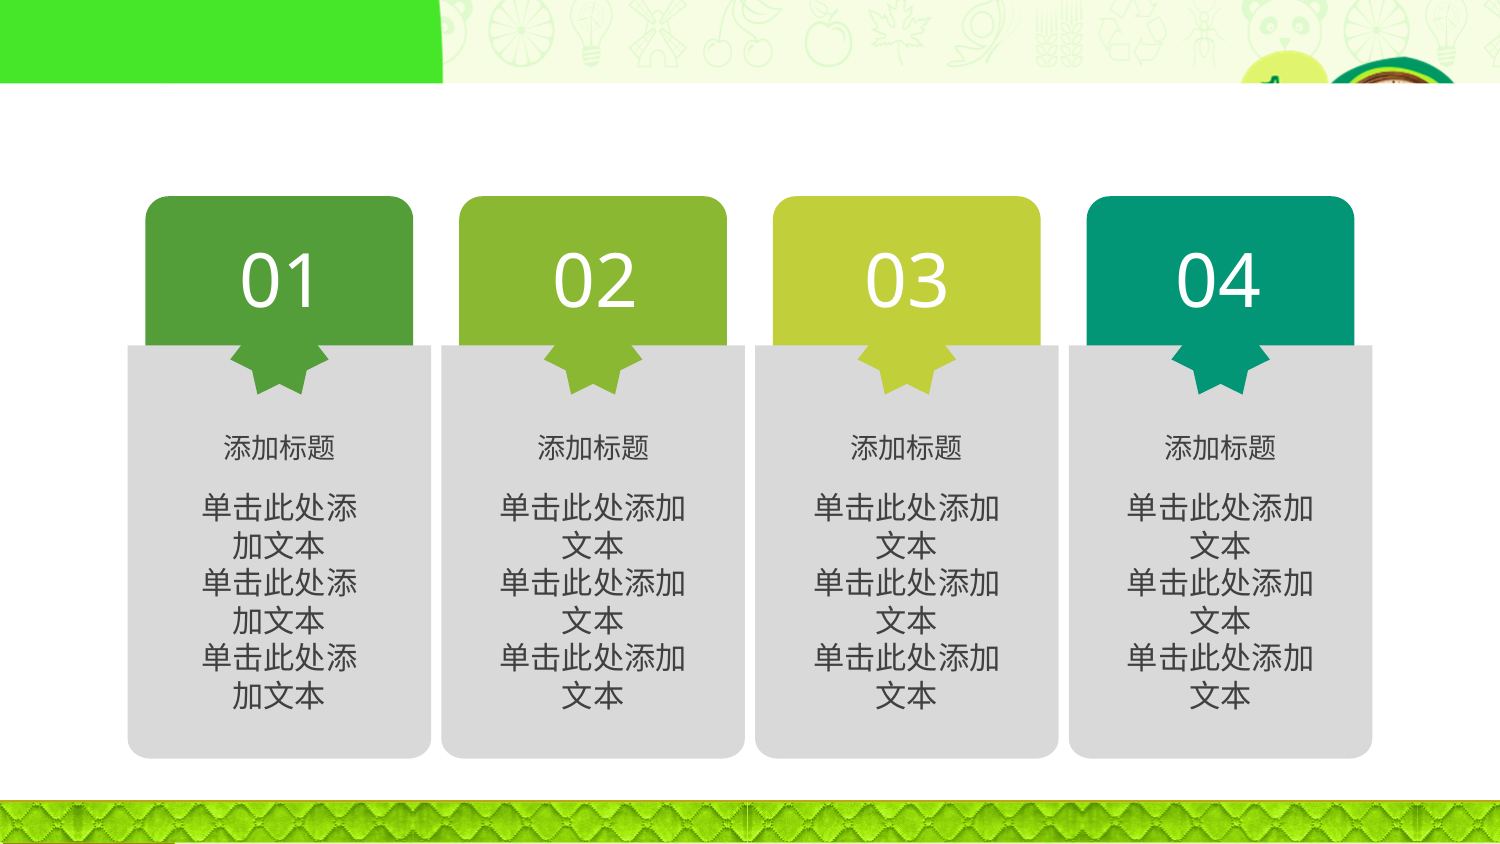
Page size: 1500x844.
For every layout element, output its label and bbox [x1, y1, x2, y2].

text_box [127, 196, 432, 759]
text_box [441, 196, 745, 759]
text_box [755, 196, 1059, 759]
text_box [1068, 196, 1373, 759]
picture [0, 0, 1500, 83]
picture [0, 800, 1500, 844]
